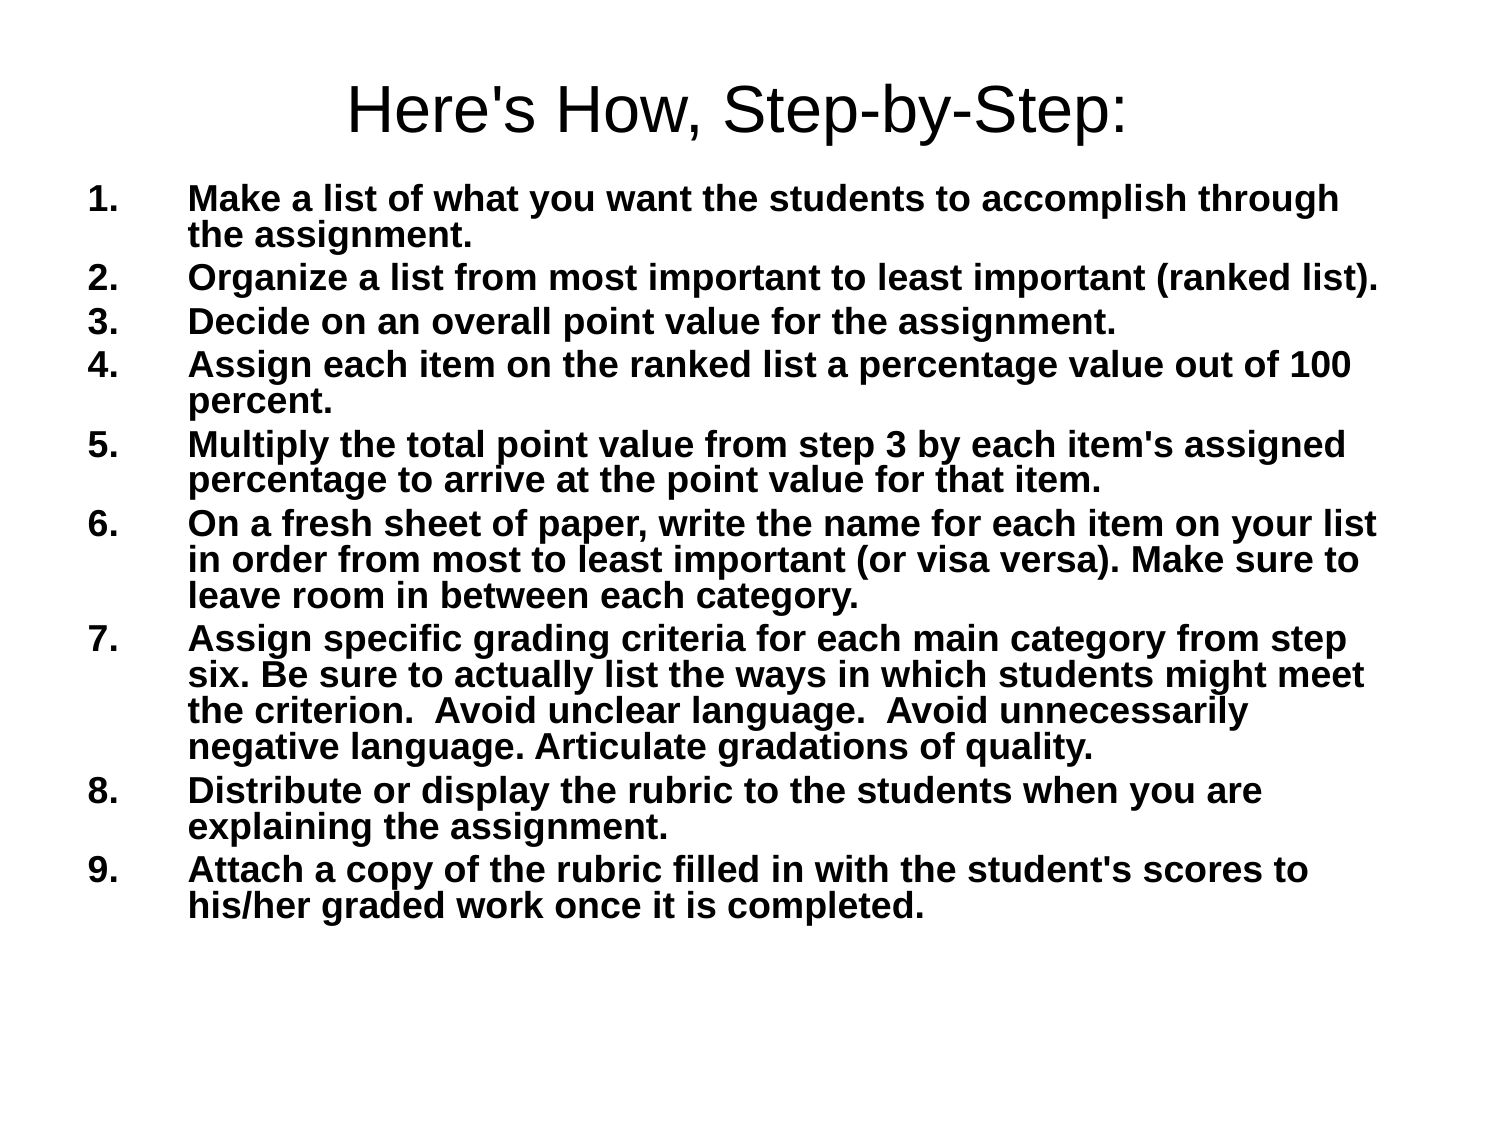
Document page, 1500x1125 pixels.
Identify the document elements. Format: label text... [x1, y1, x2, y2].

title Here's How, Step-by-Step: [72, 12, 1423, 174]
list Make a list of what you want the students to accomplish through the assignment. Organize a list from most important to least important (ranked list). Decide on an overall point value for the assignment. Assign each item on the ranked list a percentage value out of 100 percent. Multiply the total point value from step 3 by each item's assigned percentage to arrive at the point value for that item. On a fresh sheet of paper, write the name for each item on your list in order from most to least important (or visa versa). Make sure to leave room in between each category. Assign specific grading criteria for each main category from step six. Be sure to actually list the ways in which students might meet the criterion. Avoid unclear language. Avoid unnecessarily negative language. Articulate gradations of quality. Distribute or display the rubric to the students when you are explaining the assignment. Attach a copy of the rubric filled in with the student's scores to his/her graded work once it is completed. [72, 174, 1423, 975]
